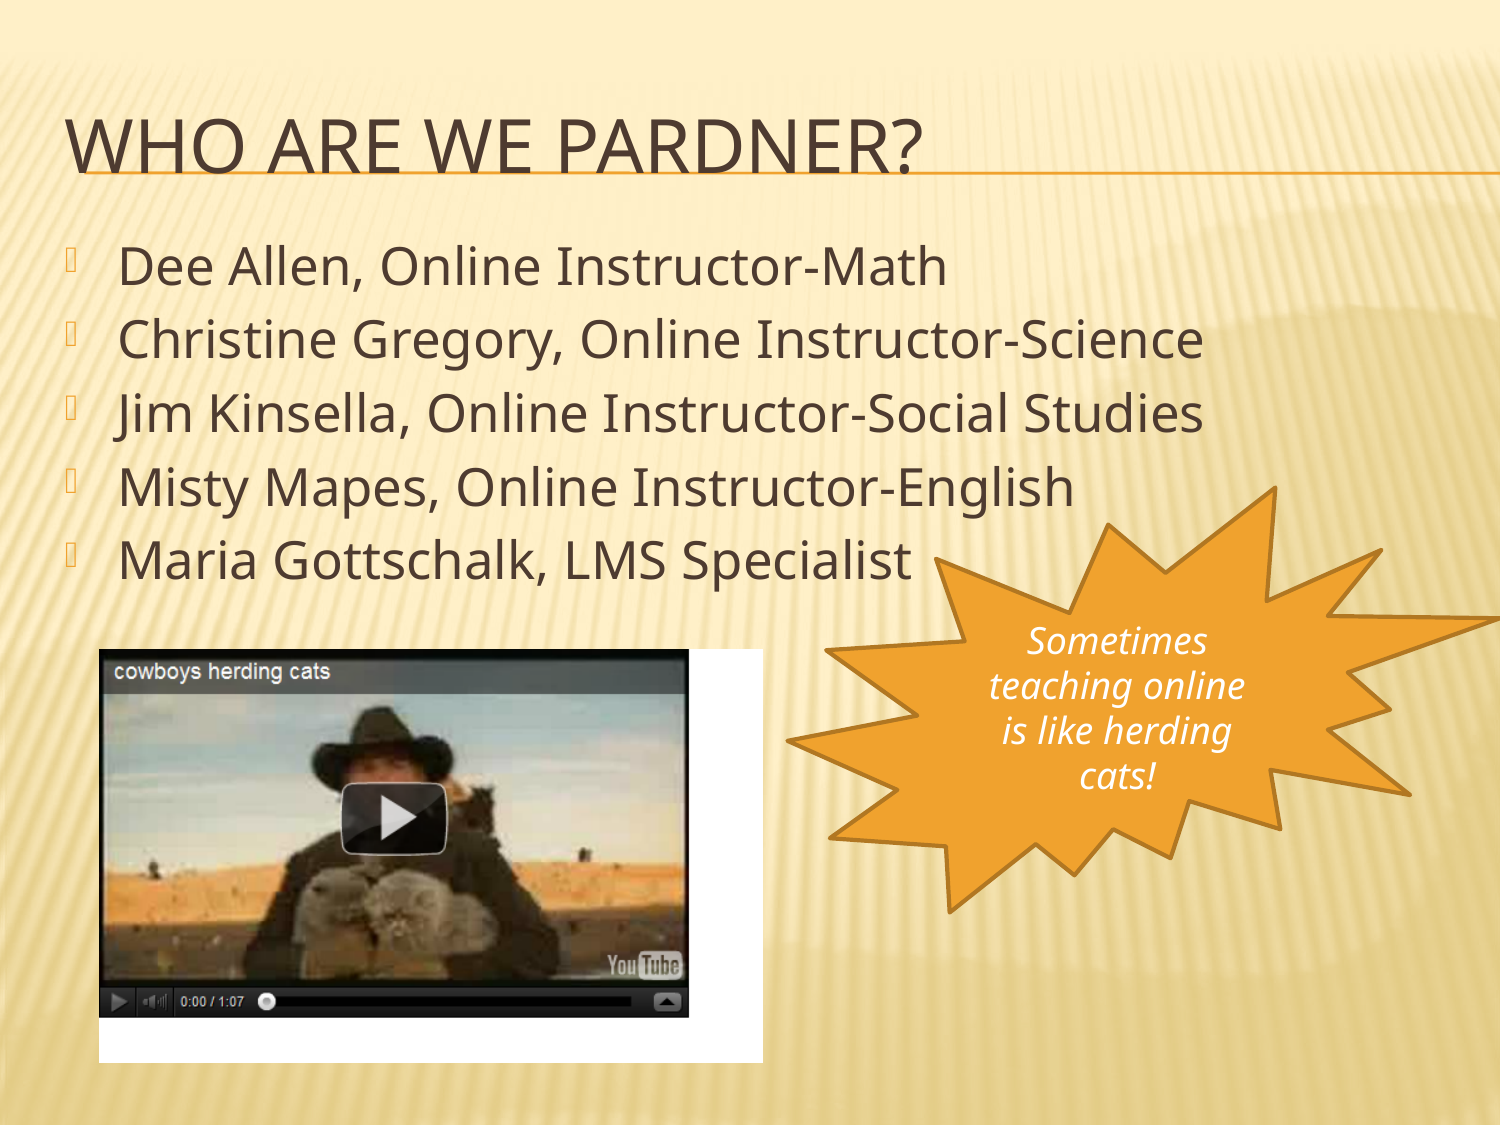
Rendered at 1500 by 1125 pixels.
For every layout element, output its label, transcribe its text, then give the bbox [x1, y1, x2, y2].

title WHO ARE WE PARDNER? [50, 75, 1475, 213]
picture [99, 649, 763, 1063]
text_box Sometimes teaching online is like herding cats! [785, 485, 1500, 915]
list Dee Allen, Online Instructor-Math Christine Gregory, Online Instructor-Science Jim Kinsella, Online Instructor-Social Studies Misty Mapes, Online Instructor-English Maria Gottschalk, LMS Specialist [50, 224, 1225, 621]
